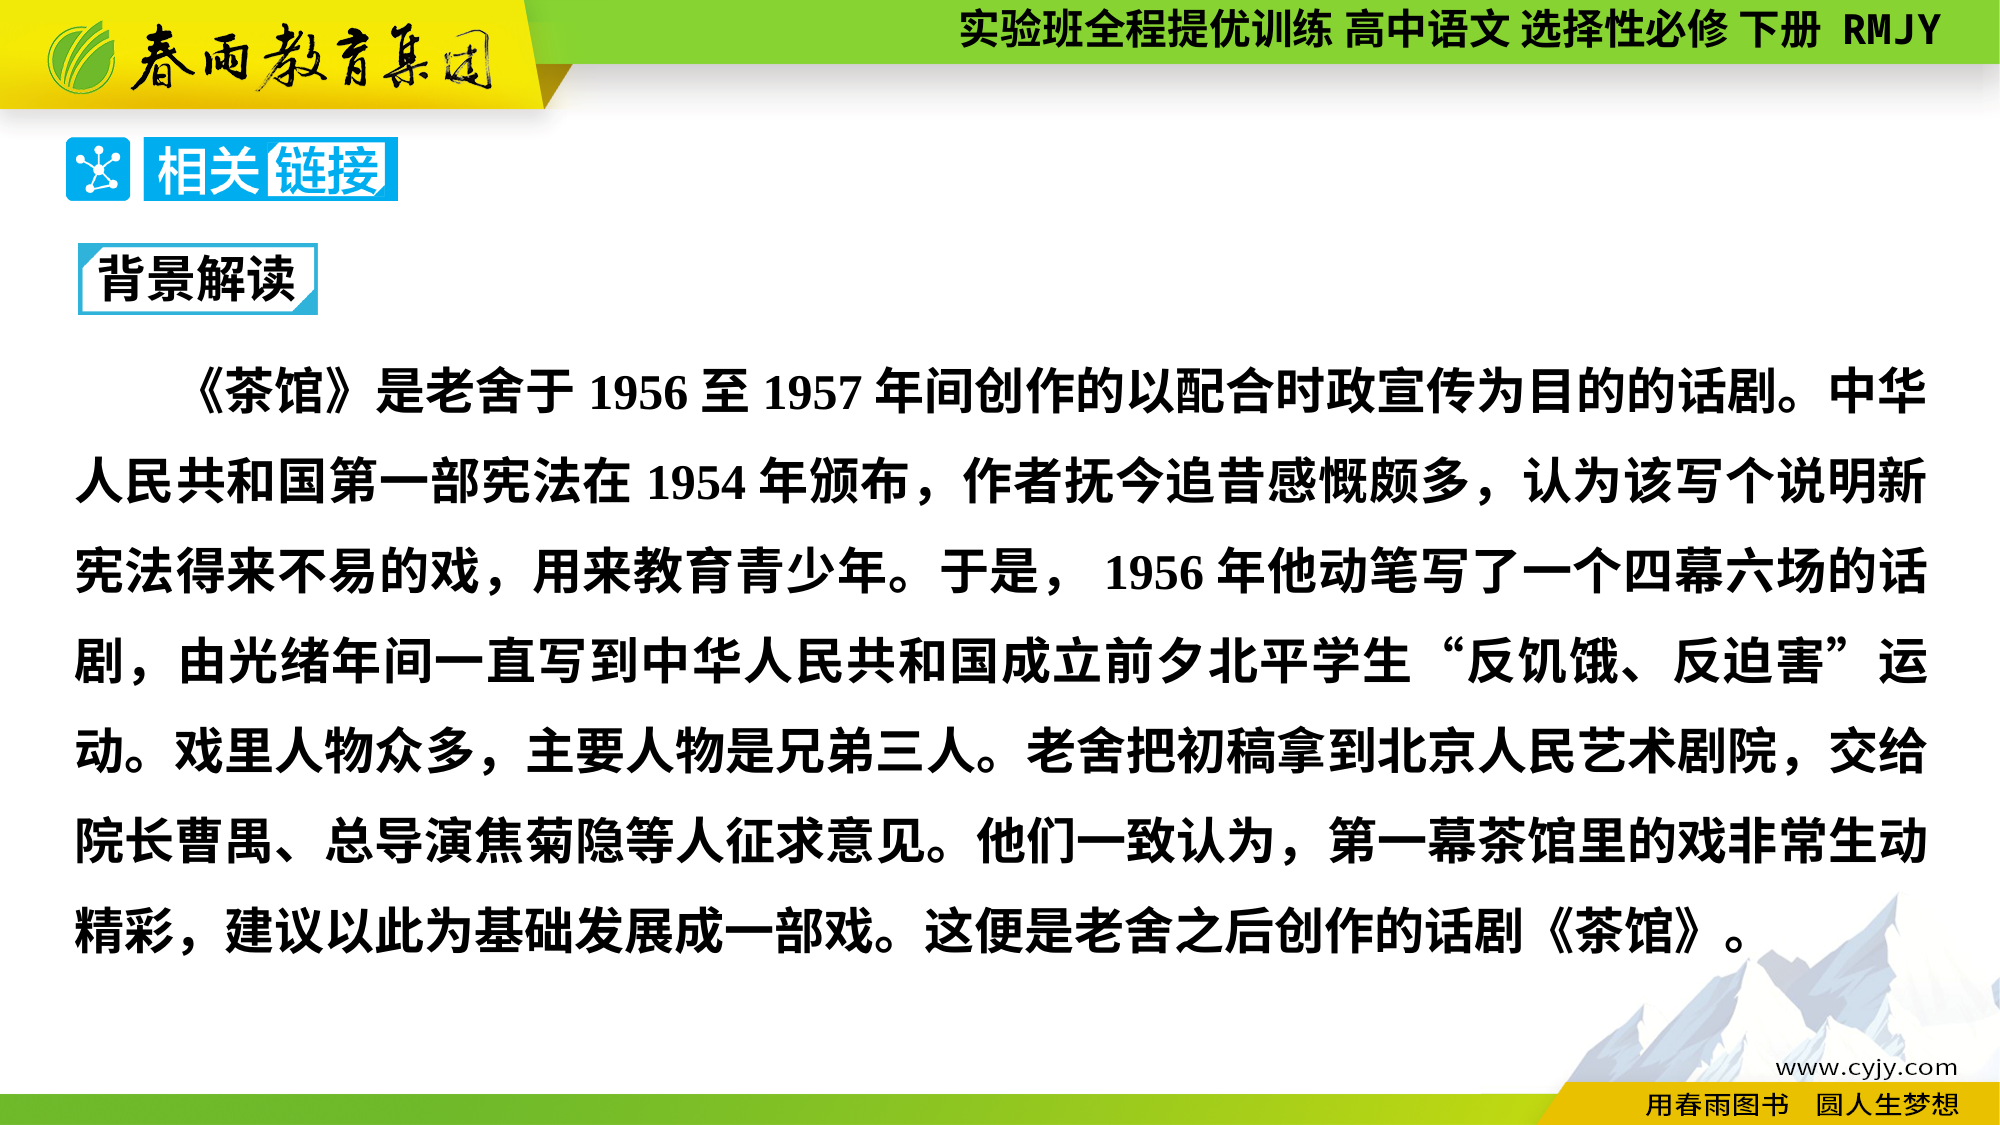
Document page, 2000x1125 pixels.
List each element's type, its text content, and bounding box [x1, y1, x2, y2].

picture [0, 0, 2000, 1125]
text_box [78, 240, 319, 317]
list 《茶馆》是老舍于1956至1957年间创作的以配合时政宣传为目的的话剧。中华人民共和国第一部宪法在1954年颁布，作者抚今追昔感慨颇多，认为该写个说明新宪法得来不易的戏，用来教育青少年。于是，1956年他动笔写了一个四幕六场的话剧，由光绪年间一直写到中华人民共和国成立前夕北平学生“反饥饿、反迫害”运动。戏里人物众多，主要人物是兄弟三人。老舍把初稿拿到北京人民艺术剧院，交给院长曹禺、总导演焦菊隐等人征求意见。他们一致认为，第一幕茶馆里的戏非常生动精彩，建议以此为基础发展成一部戏。这便是老舍之后创作的话剧《茶馆》。 [59, 322, 1944, 963]
